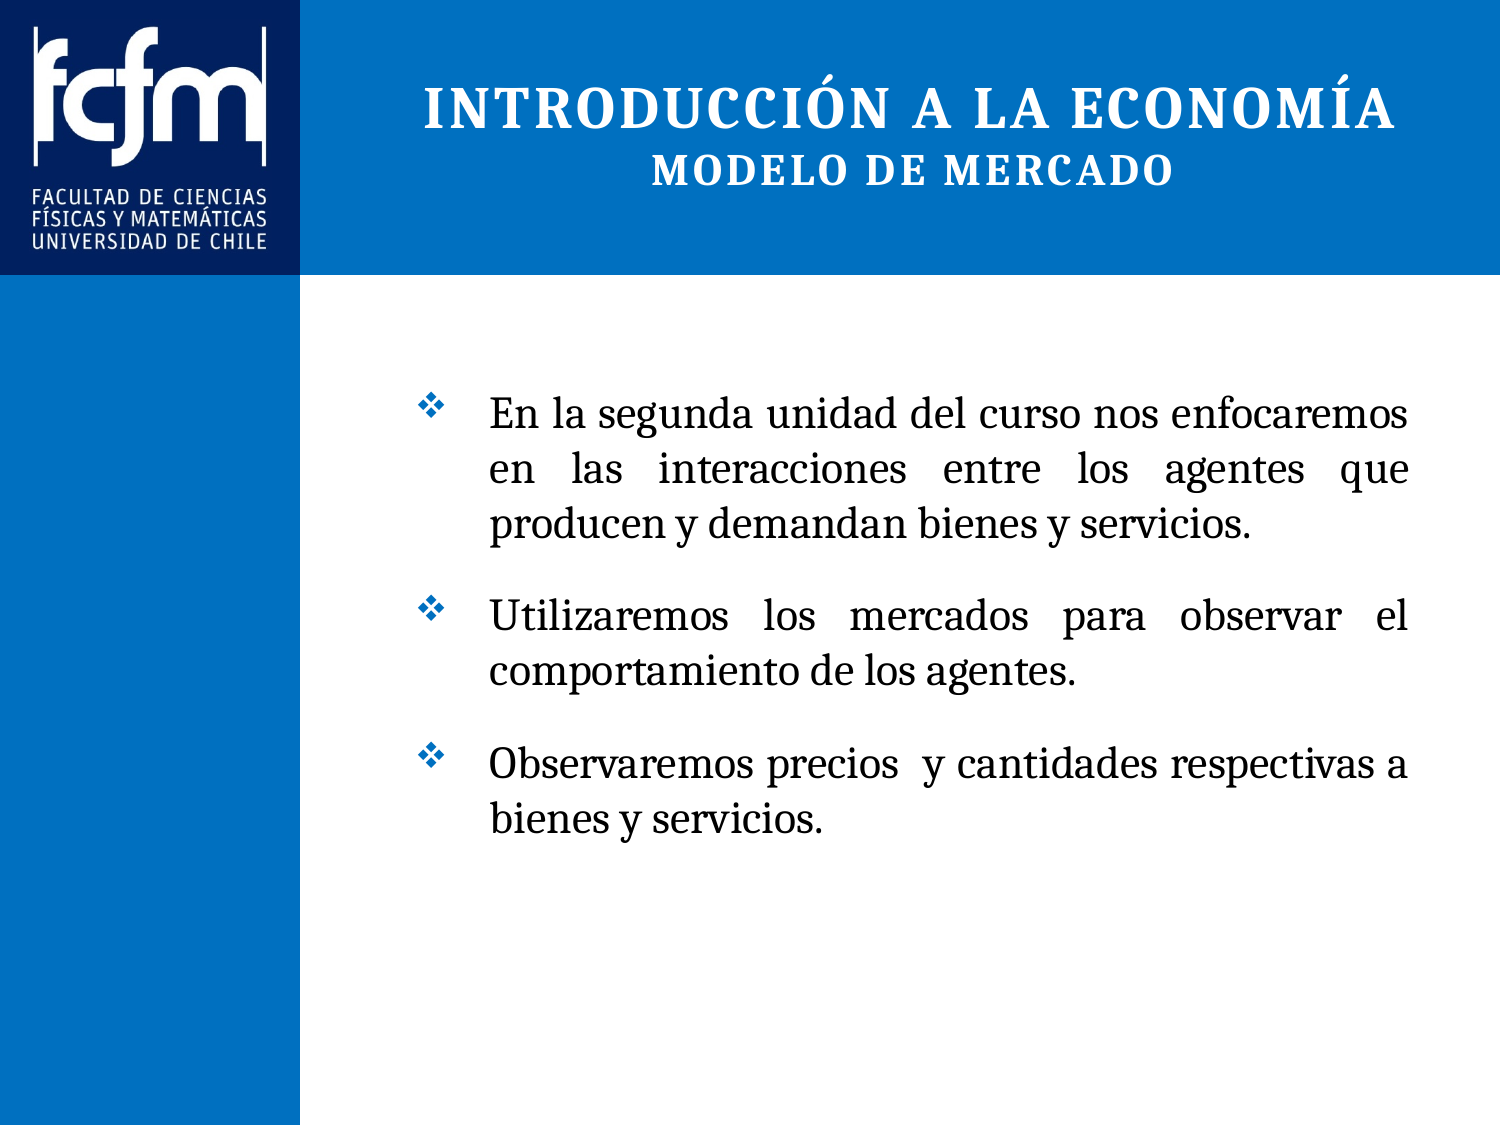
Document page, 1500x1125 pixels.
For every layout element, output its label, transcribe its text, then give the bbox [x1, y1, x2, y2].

title Introducción a la economía Modelo de mercado [399, 37, 1425, 225]
list En la segunda unidad del curso nos enfocaremos en las interacciones entre los agentes que producen y demandan bienes y servicios. Utilizaremos los mercados para observar el comportamiento de los agentes. Observaremos precios y cantidades respectivas a bienes y servicios. [399, 375, 1425, 1005]
picture [29, 18, 272, 254]
